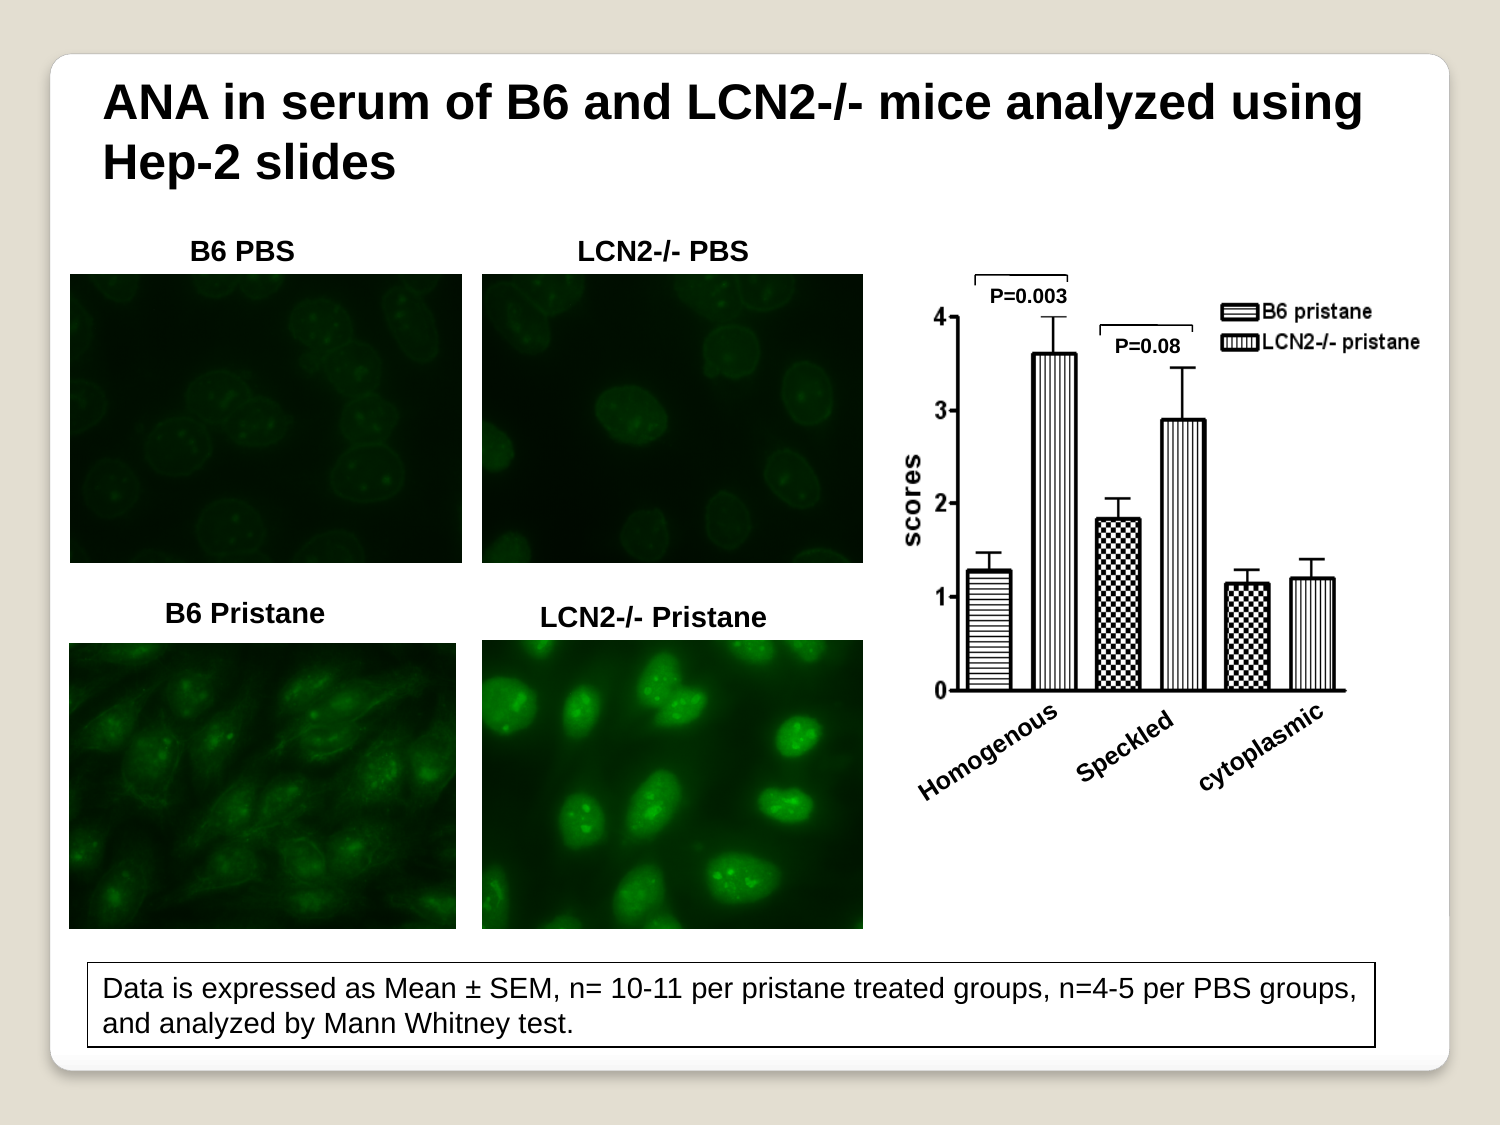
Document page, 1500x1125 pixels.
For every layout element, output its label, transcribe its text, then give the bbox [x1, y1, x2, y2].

text_box Data is expressed as Mean ± SEM, n= 10-11 per pristane treated groups, n=4-5 per PBS groups, and analyzed by Mann Whitney test. [87, 962, 1375, 1048]
picture [70, 274, 462, 564]
picture [481, 273, 863, 563]
text_box B6 PBS [174, 224, 425, 273]
text_box LCN2-/- PBS [562, 224, 813, 272]
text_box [974, 274, 1088, 317]
picture [69, 643, 456, 930]
text_box Speckled [1053, 719, 1207, 803]
text_box ANA in serum of B6 and LCN2-/- mice analyzed using Hep-2 slides [87, 62, 1425, 198]
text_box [1099, 324, 1213, 367]
text_box LCN2-/- Pristane [524, 591, 825, 639]
picture [481, 640, 863, 929]
text_box cytoplasmic [1174, 719, 1342, 812]
text_box B6 Pristane [150, 587, 400, 638]
picture [874, 274, 1438, 706]
text_box Homogenous [895, 719, 1076, 821]
